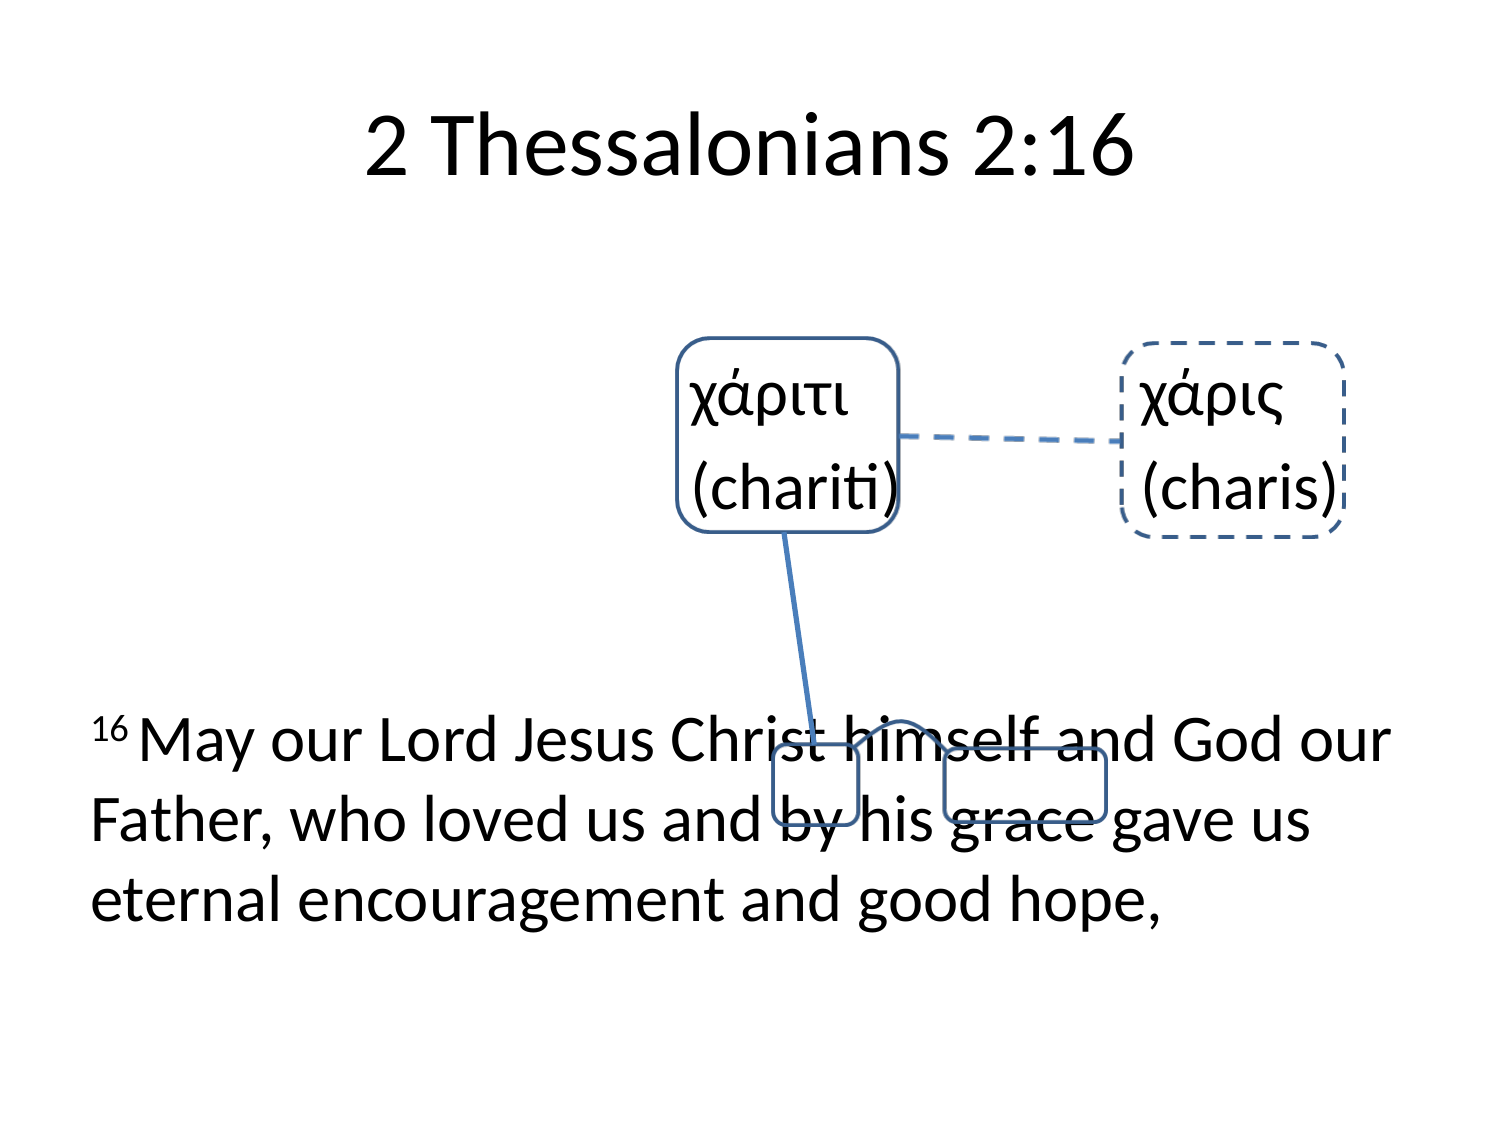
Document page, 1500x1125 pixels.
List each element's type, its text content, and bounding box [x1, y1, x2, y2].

picture [675, 336, 1346, 539]
list χάριτι χάρις (chariti) (charis) 16 May our Lord Jesus Christ himself and God our Father, who loved us and by his grace gave us eternal encouragement and good hope, [75, 262, 1425, 1005]
title 2 Thessalonians 2:16 [75, 45, 1425, 233]
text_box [783, 531, 815, 745]
picture [771, 719, 1108, 827]
